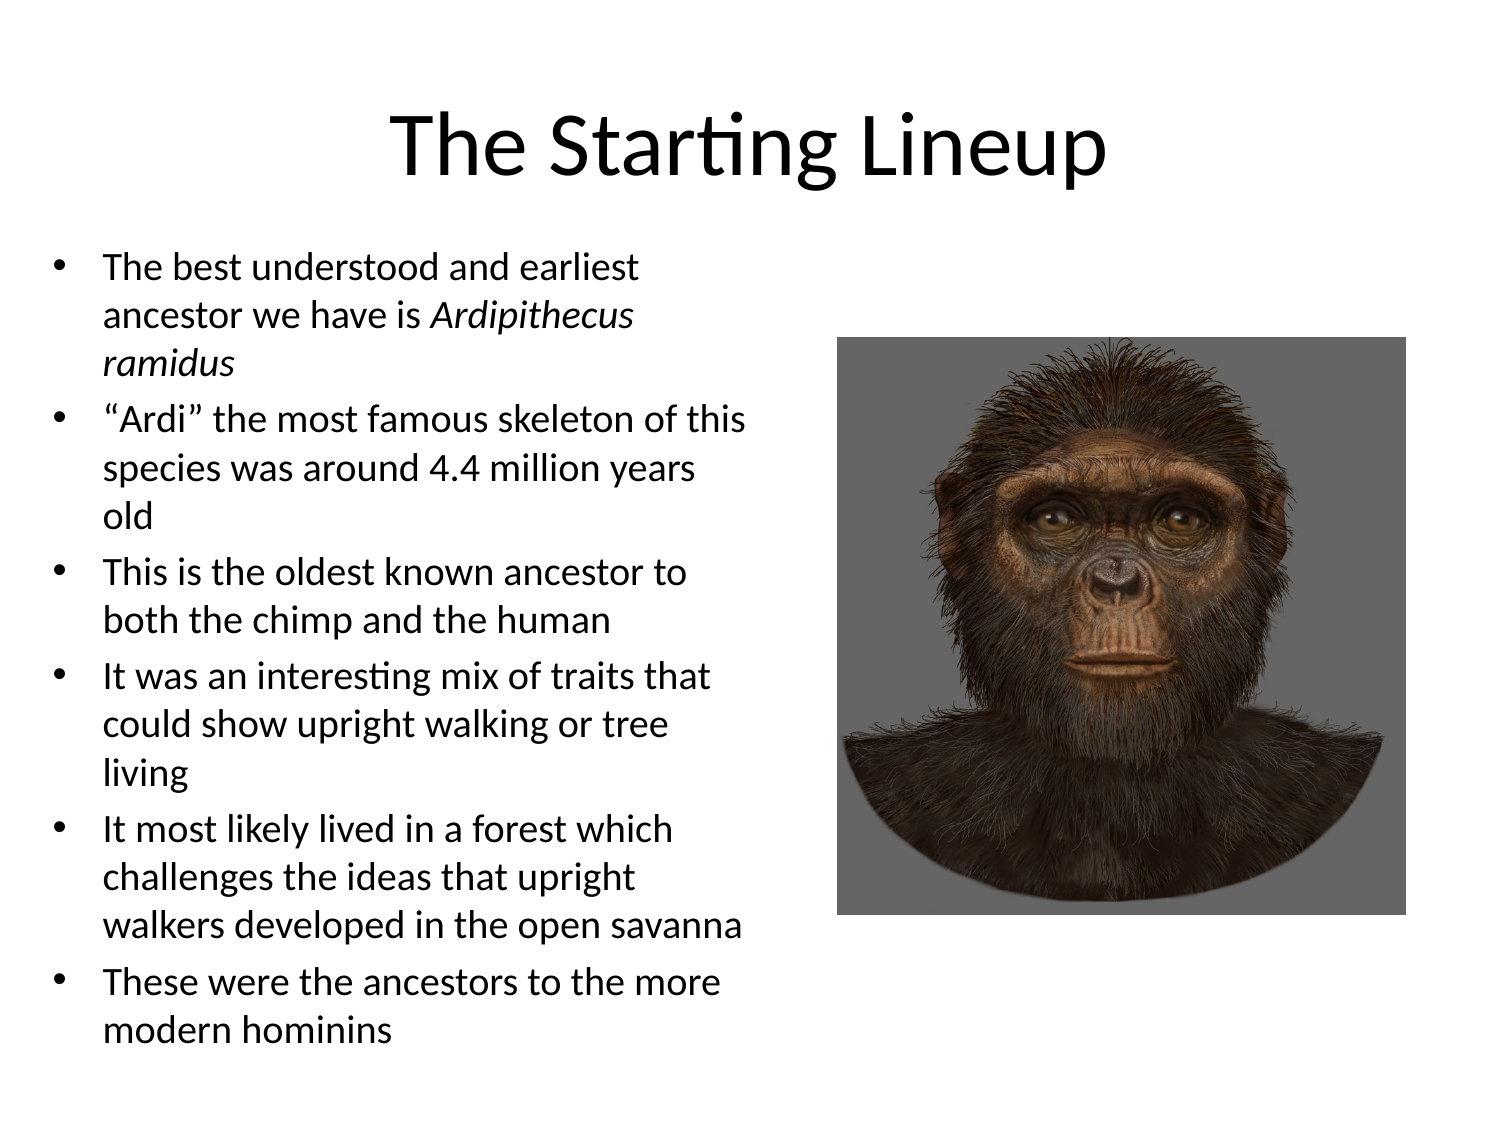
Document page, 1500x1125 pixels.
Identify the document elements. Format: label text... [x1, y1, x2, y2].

title The Starting Lineup [75, 45, 1425, 233]
picture [837, 337, 1406, 915]
list The best understood and earliest ancestor we have is Ardipithecus ramidus “Ardi” the most famous skeleton of this species was around 4.4 million years old This is the oldest known ancestor to both the chimp and the human It was an interesting mix of traits that could show upright walking or tree living It most likely lived in a forest which challenges the ideas that upright walkers developed in the open savanna These were the ancestors to the more modern hominins [37, 232, 763, 1088]
